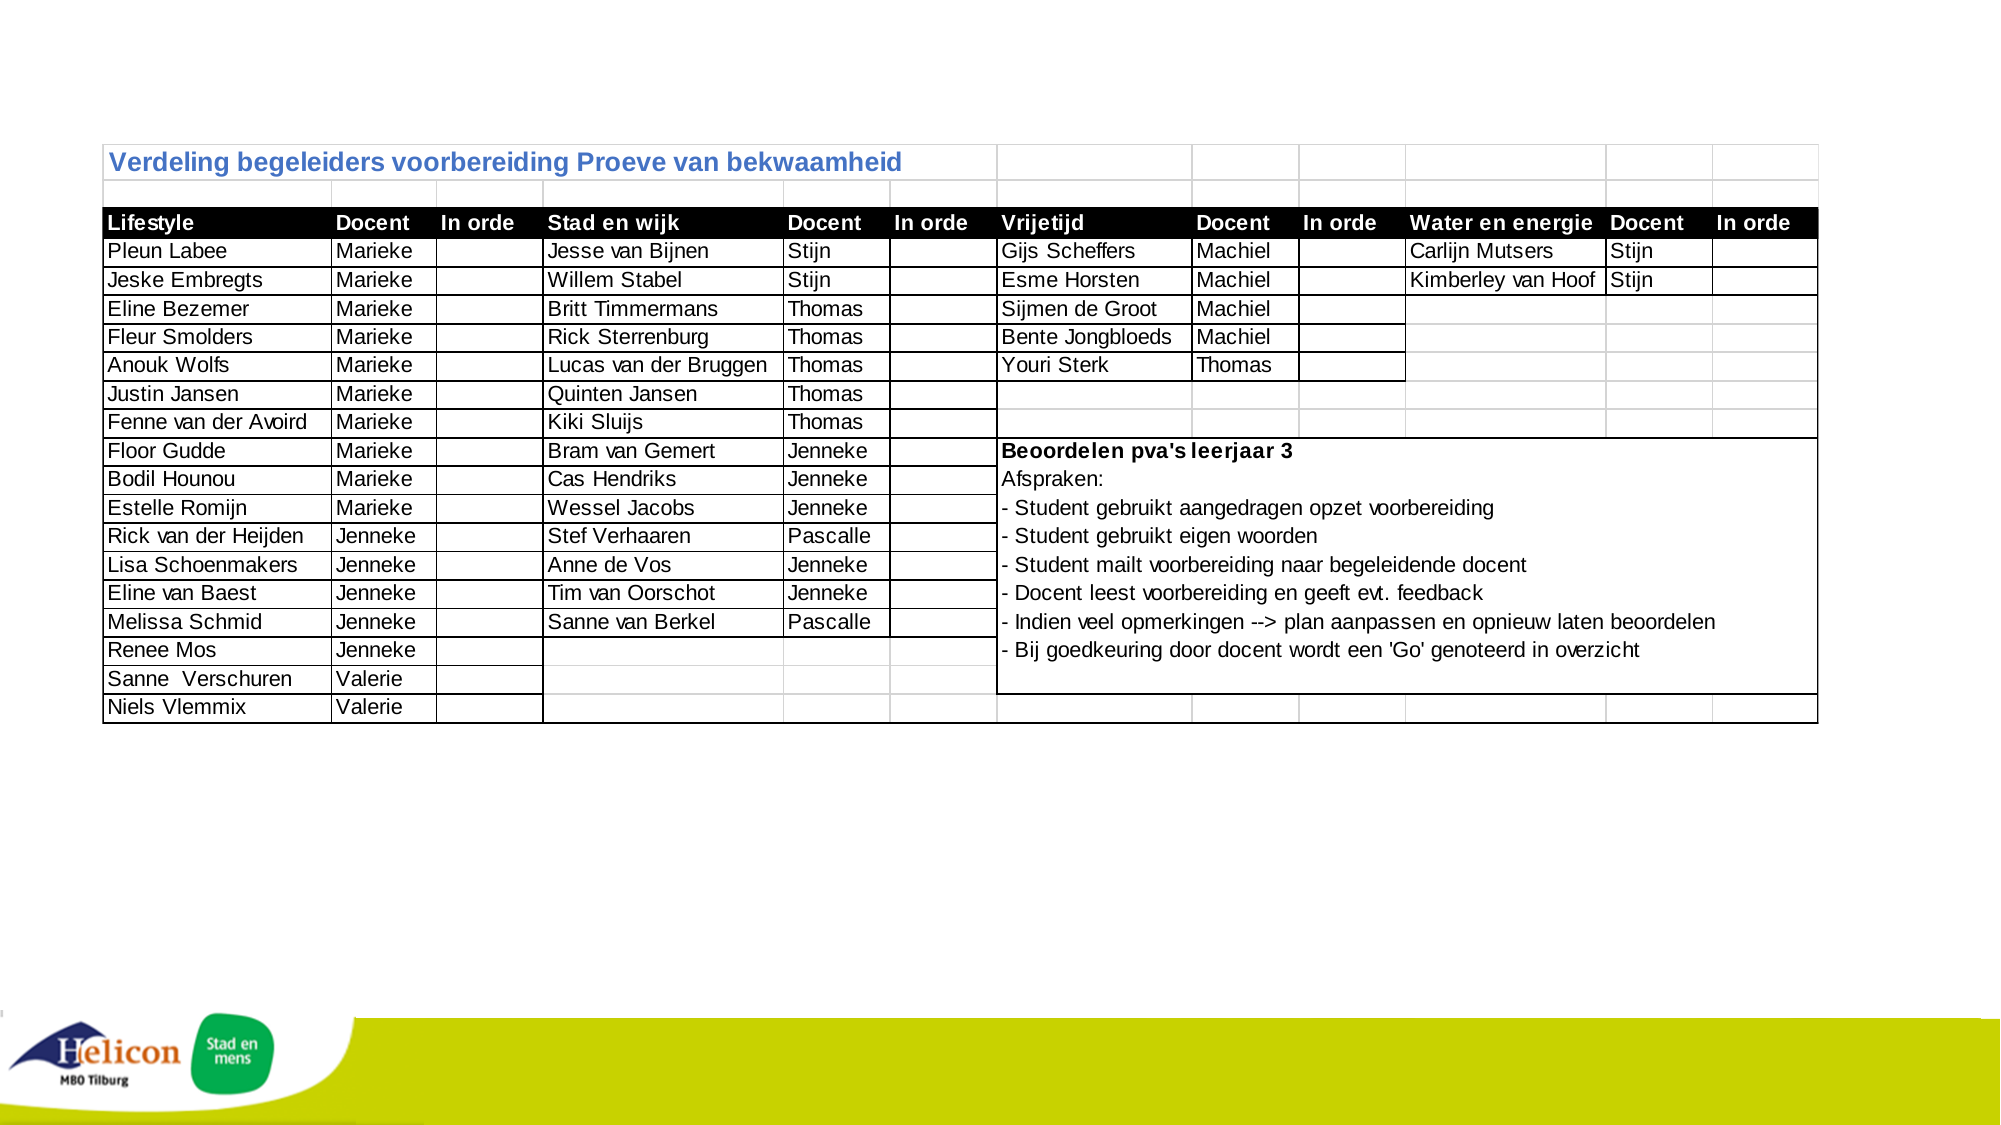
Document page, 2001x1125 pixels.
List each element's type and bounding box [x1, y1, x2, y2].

picture [0, 1010, 424, 1125]
picture [102, 143, 1821, 726]
